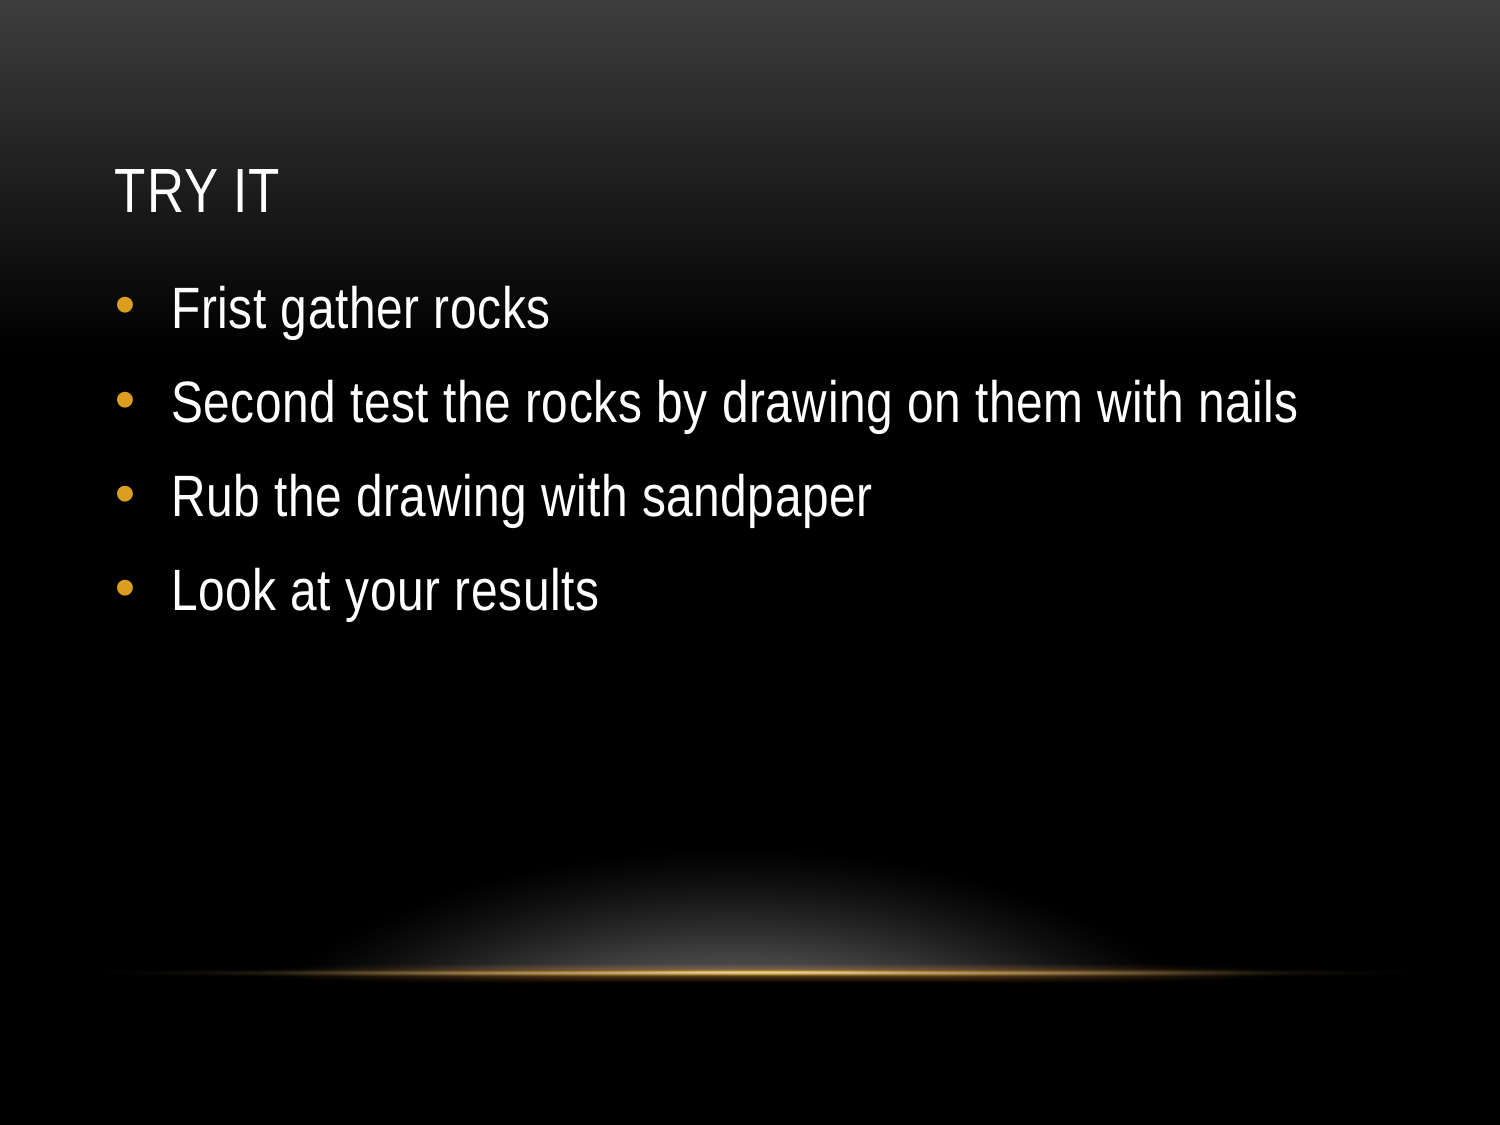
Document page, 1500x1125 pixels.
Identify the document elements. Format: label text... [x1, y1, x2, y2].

list Frist gather rocks Second test the rocks by drawing on them with nails Rub the drawing with sandpaper Look at your results [99, 262, 1400, 938]
picture [0, 0, 1500, 1125]
title TRY it [99, 45, 1400, 233]
